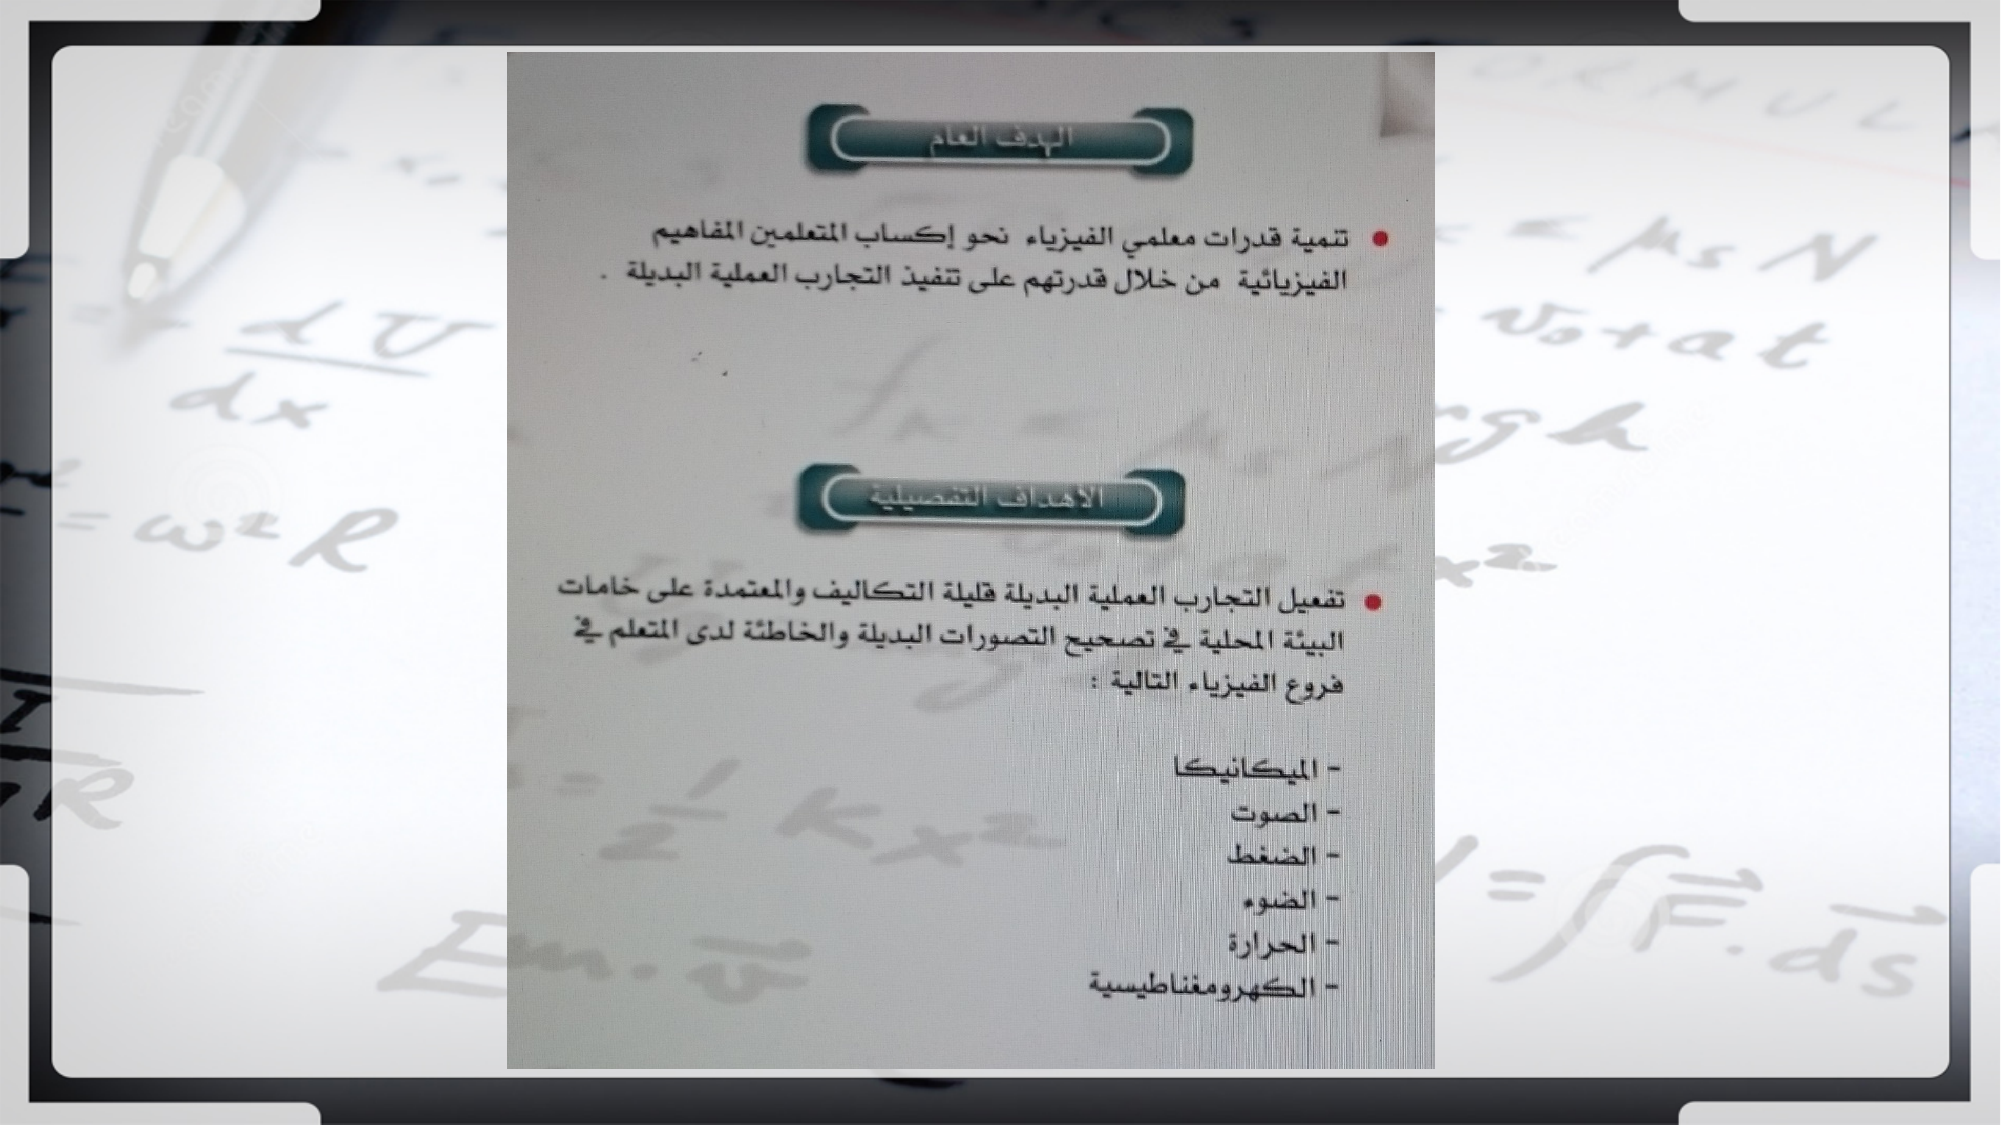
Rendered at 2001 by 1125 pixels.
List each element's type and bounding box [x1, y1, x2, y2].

picture [0, 0, 2001, 1125]
list [507, 52, 1435, 1069]
